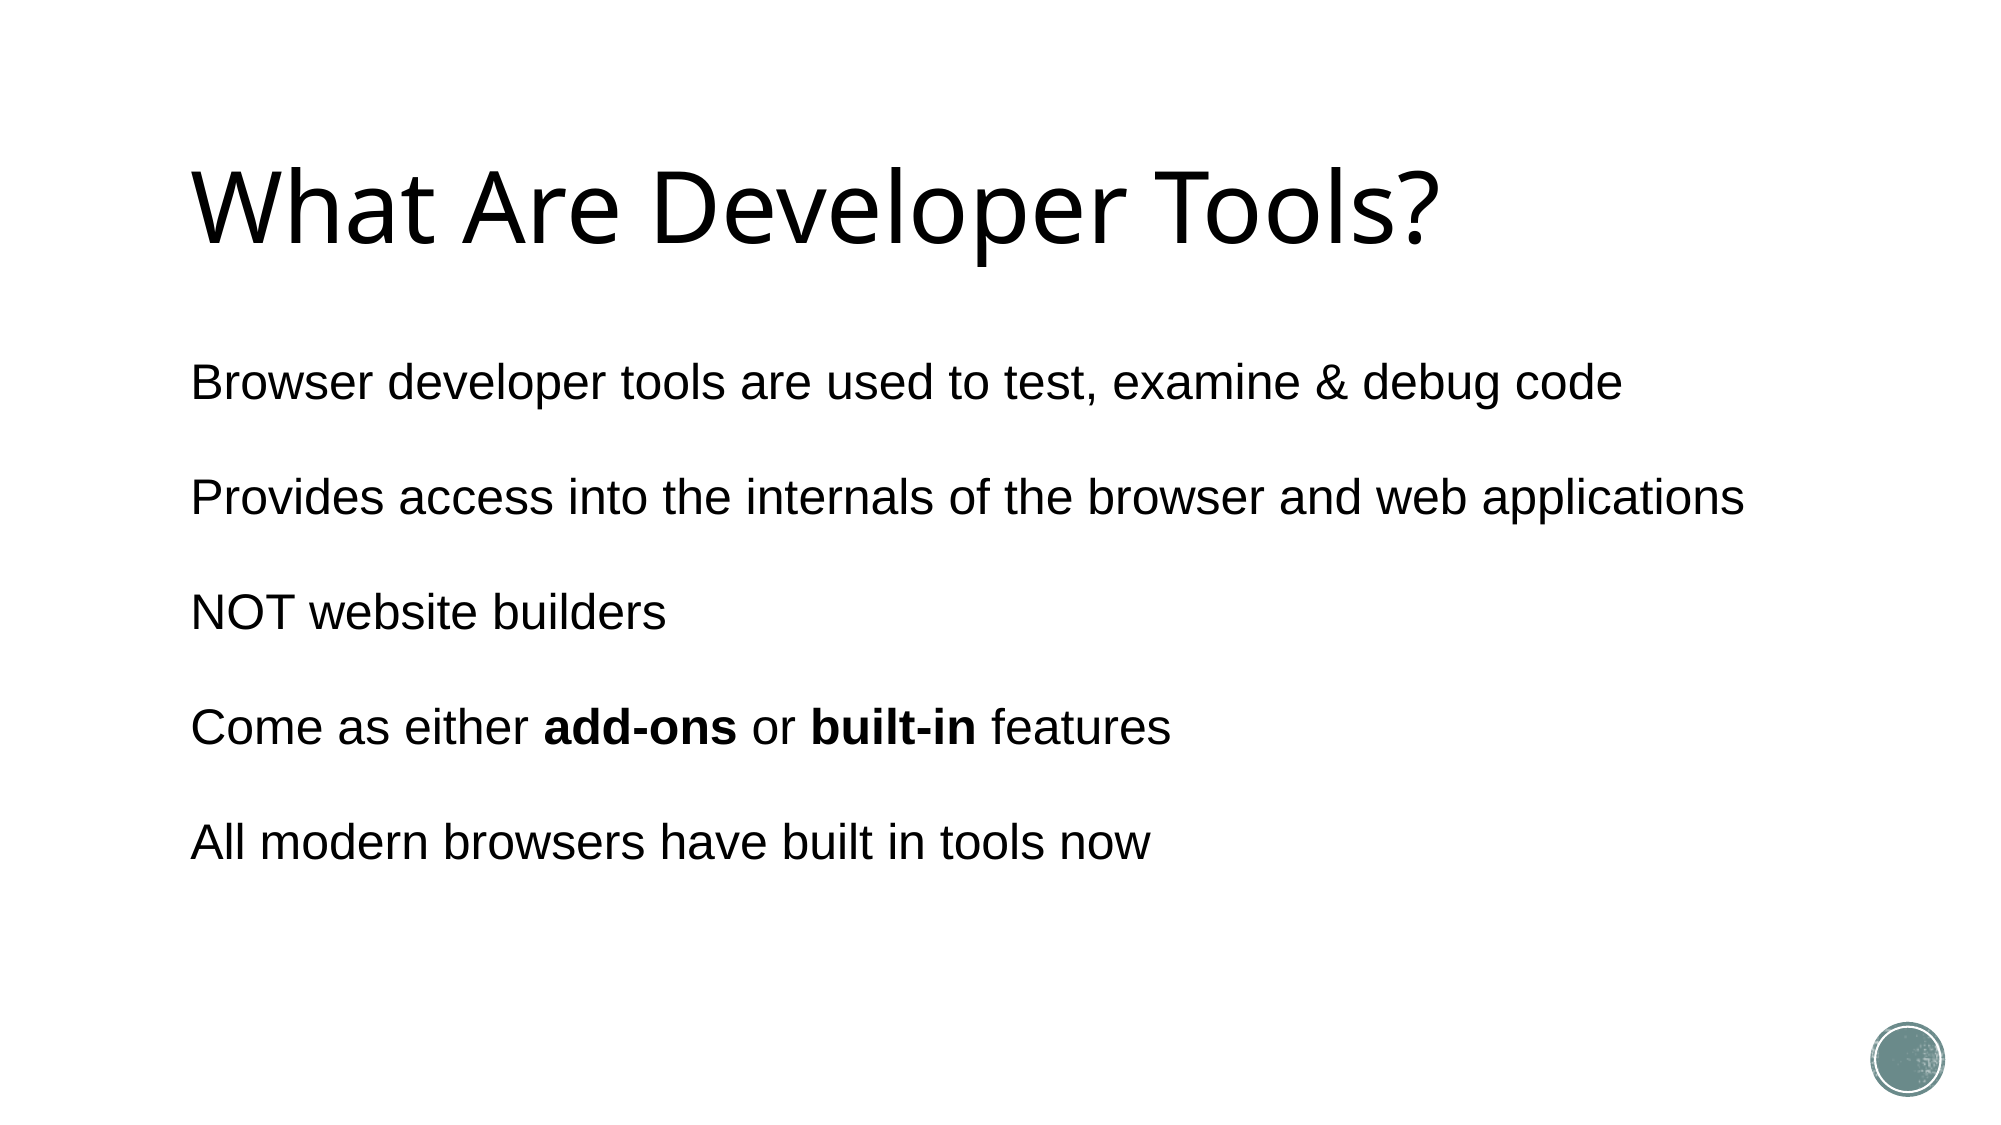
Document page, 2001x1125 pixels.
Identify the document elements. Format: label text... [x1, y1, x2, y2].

title What Are Developer Tools? [175, 79, 1826, 311]
list Browser developer tools are used to test, examine & debug code Provides access into the internals of the browser and web applications NOT website builders Come as either add-ons or built-in features All modern browsers have built in tools now [175, 311, 1826, 1079]
